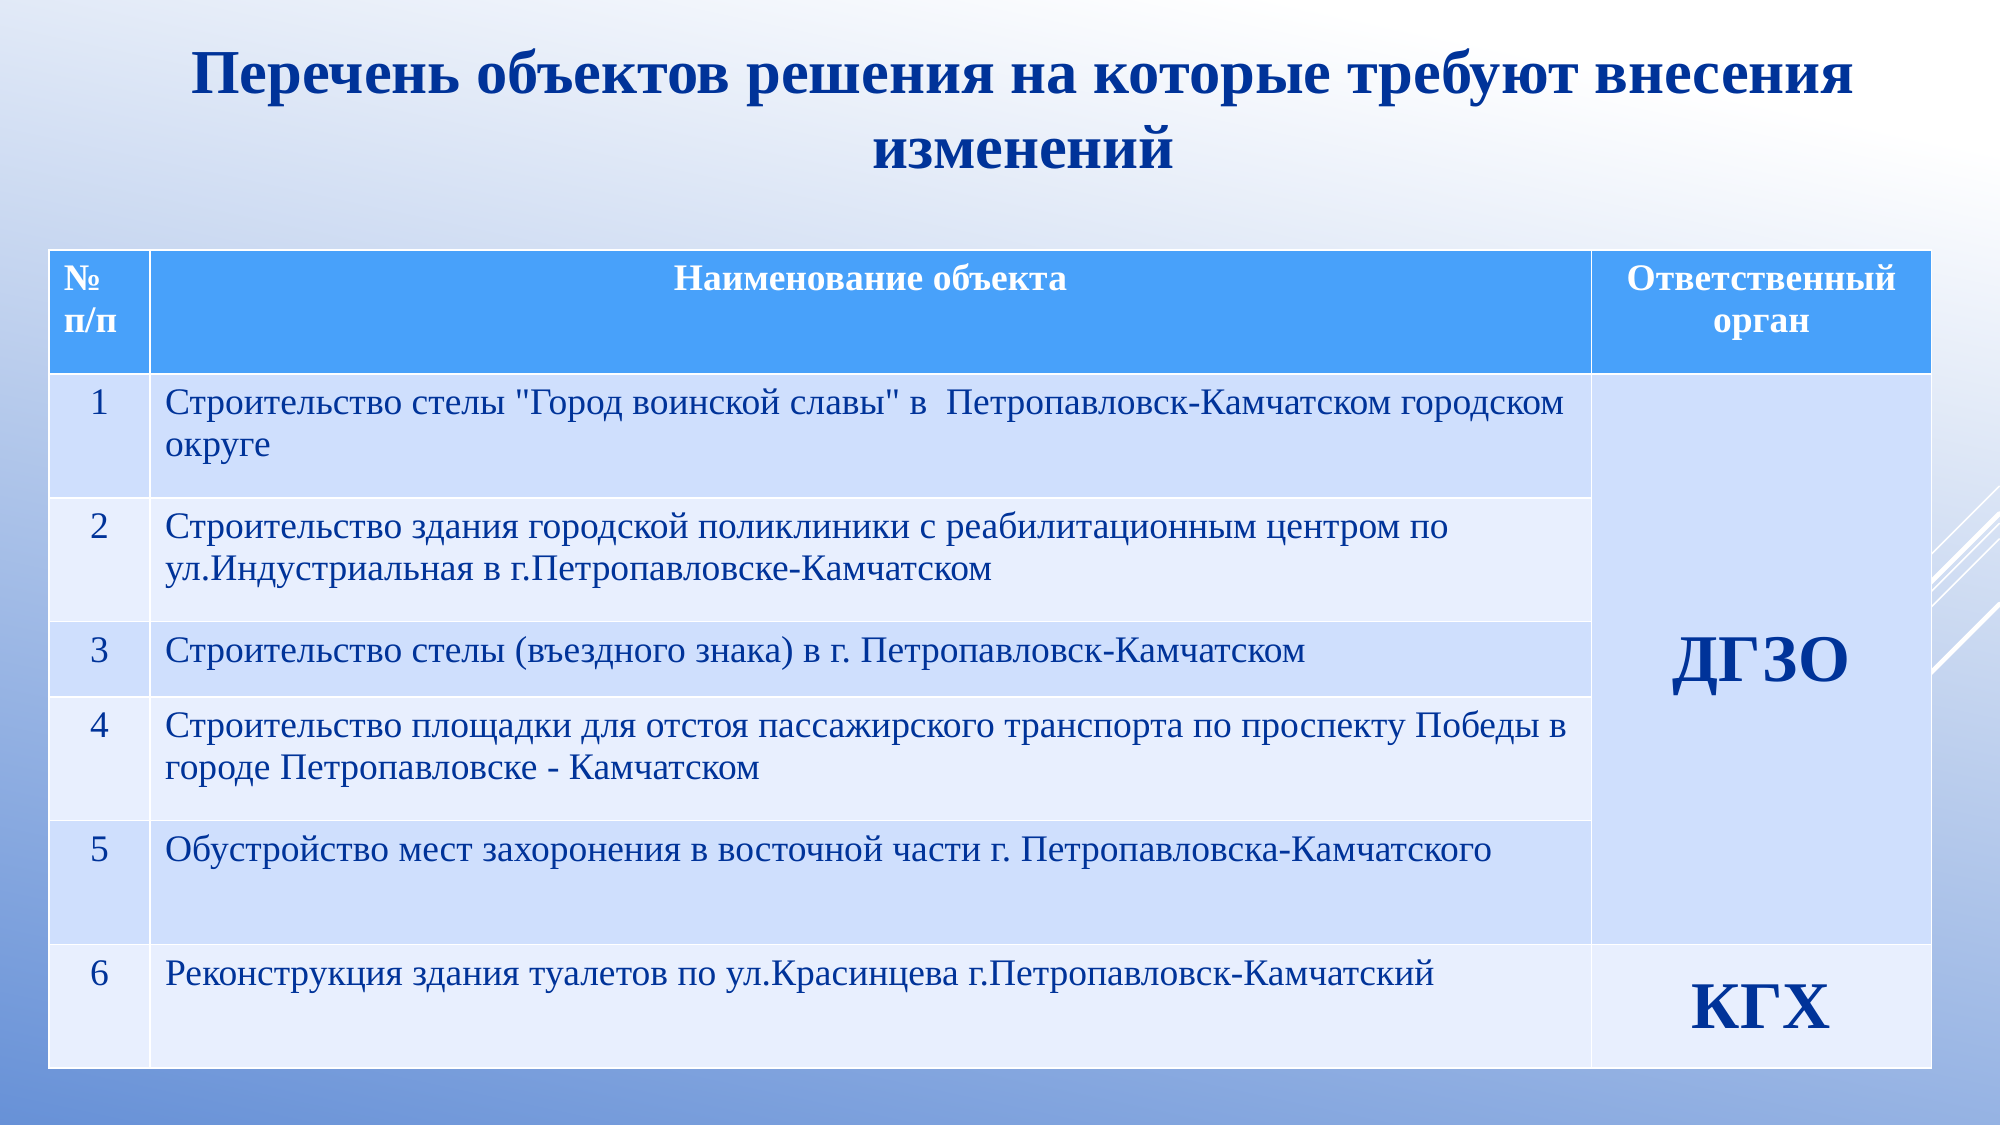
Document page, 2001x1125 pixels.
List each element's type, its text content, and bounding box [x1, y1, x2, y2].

table_cell 1 [50, 375, 149, 497]
table_cell 3 [50, 622, 149, 696]
table_cell 4 [50, 698, 149, 820]
table_cell Строительство стелы (въездного знака) в г. Петропавловск-Камчатском [151, 622, 1591, 696]
table_cell КГХ [1592, 945, 1931, 1067]
table_cell Обустройство мест захоронения в восточной части г. Петропавловска-Камчатского [151, 821, 1591, 944]
table_cell 5 [50, 821, 149, 944]
table_header Наименование объекта [151, 251, 1591, 373]
table_cell Строительство стелы "Город воинской славы" в Петропавловск-Камчатском городском округе [151, 375, 1591, 497]
table_cell 6 [50, 945, 149, 1067]
table_cell Реконструкция здания туалетов по ул.Красинцева г.Петропавловск-Камчатский [151, 945, 1591, 1067]
table_cell Строительство площадки для отстоя пассажирского транспорта по проспекту Победы в городе Петропавловске - Камчатском [151, 698, 1591, 820]
table_cell Строительство здания городской поликлиники с реабилитационным центром по ул.Индустриальная в г.Петропавловске-Камчатском [151, 499, 1591, 621]
table_header Ответственный орган [1592, 251, 1931, 373]
text_box Перечень объектов решения на которые требуют внесения изменений [76, 23, 1972, 188]
table_cell 2 [50, 499, 149, 621]
table_cell ДГЗО [1592, 375, 1931, 944]
table_header № п/п [50, 251, 149, 373]
